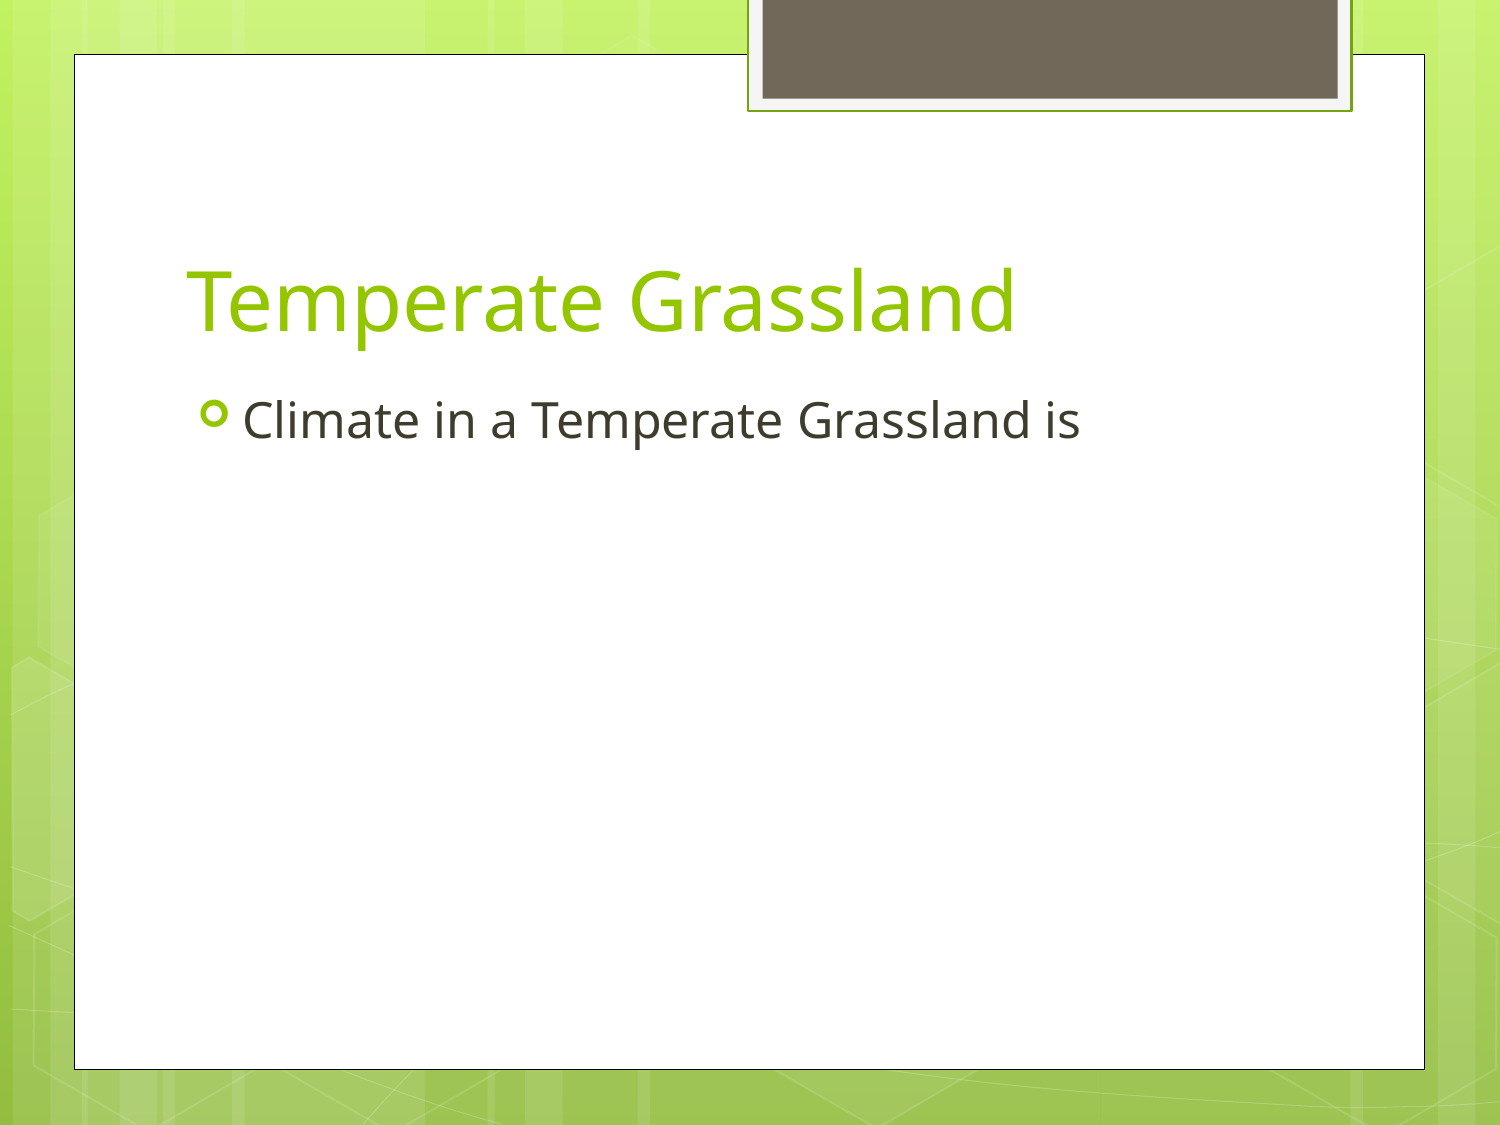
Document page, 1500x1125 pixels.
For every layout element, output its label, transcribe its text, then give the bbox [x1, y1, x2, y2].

list Climate in a Temperate Grassland is [171, 381, 1283, 957]
title Temperate Grassland [171, 168, 1324, 357]
